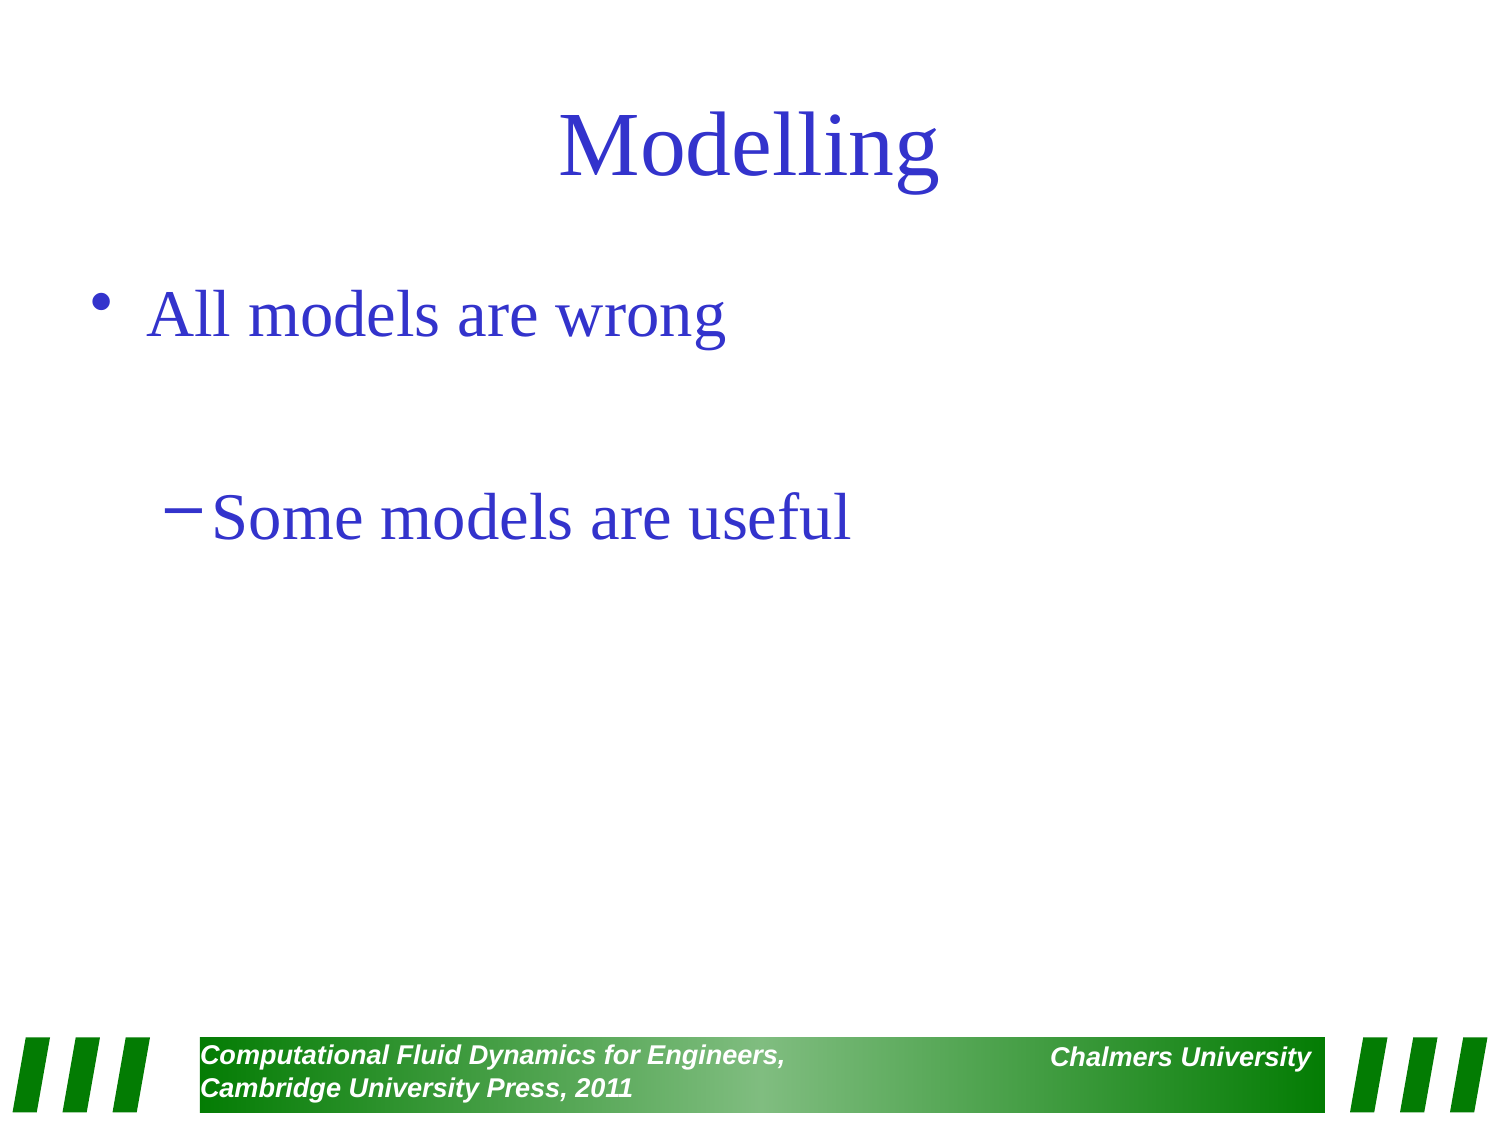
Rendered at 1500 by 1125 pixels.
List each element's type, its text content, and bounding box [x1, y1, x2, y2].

title Modelling [74, 44, 1426, 233]
list All models are wrong Some models are useful [74, 262, 1426, 1006]
